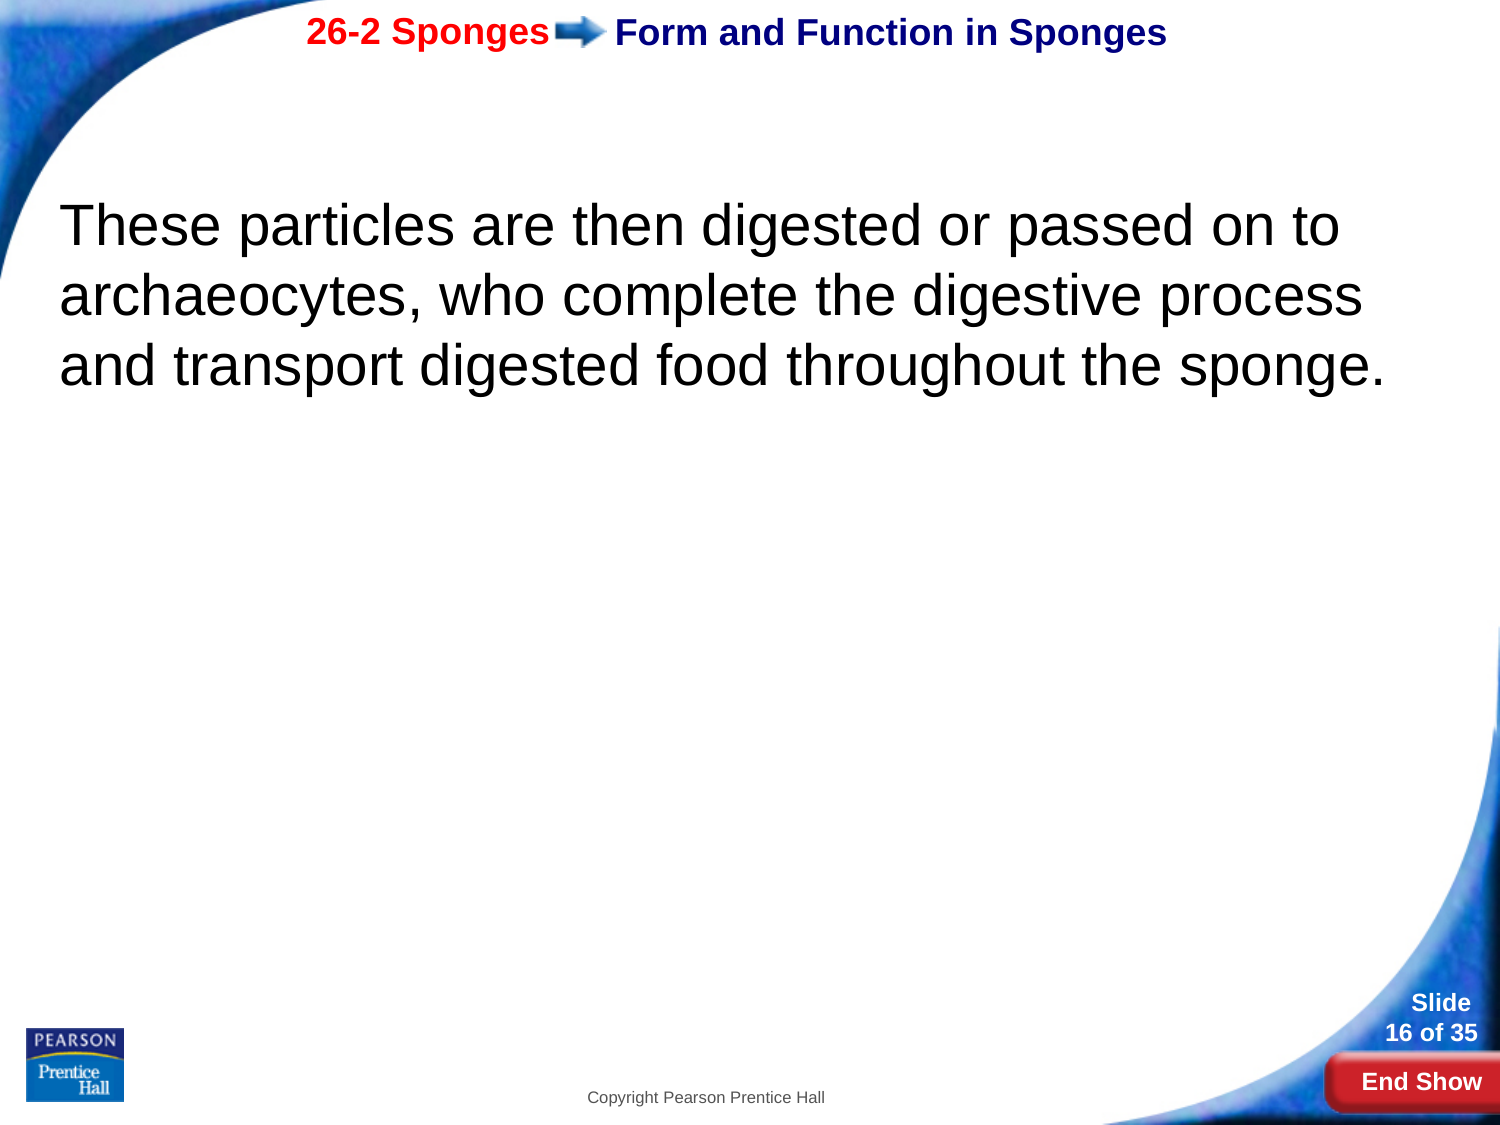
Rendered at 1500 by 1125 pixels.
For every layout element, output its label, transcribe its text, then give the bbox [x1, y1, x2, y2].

footer Copyright Pearson Prentice Hall [468, 1078, 945, 1105]
list These particles are then digested or passed on to archaeocytes, who complete the digestive process and transport digested food throughout the sponge. [44, 179, 1463, 976]
title Form and Function in Sponges [599, 0, 1269, 76]
picture [0, 0, 1500, 1125]
